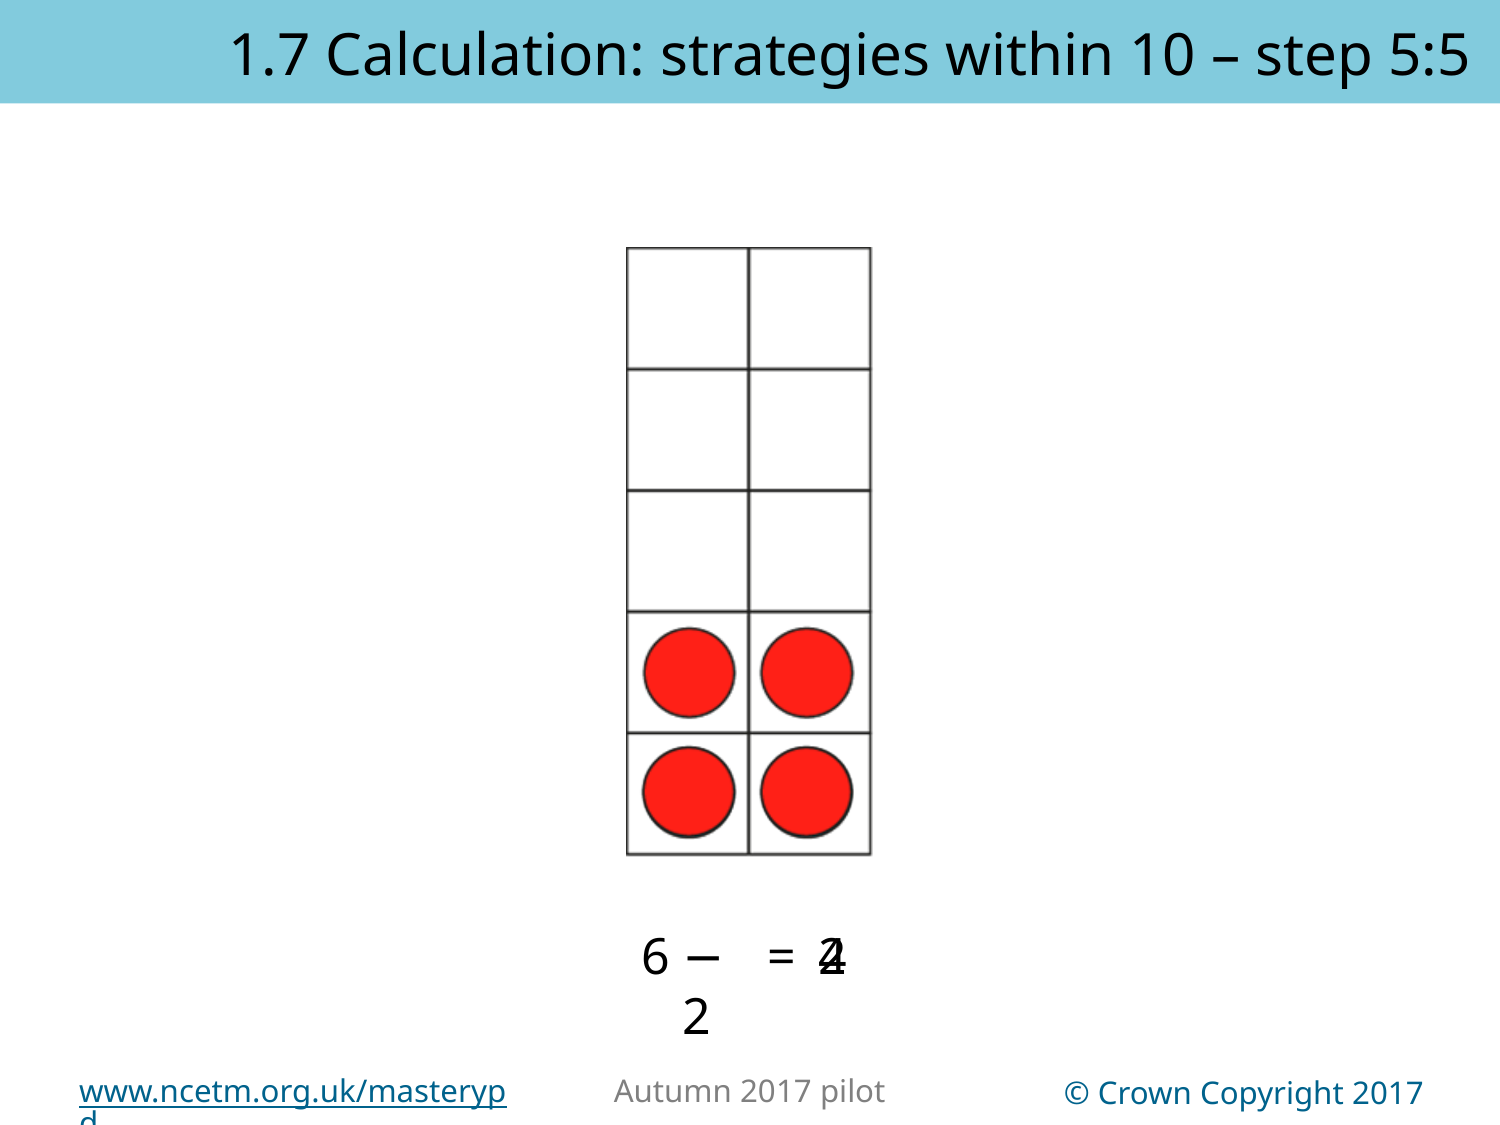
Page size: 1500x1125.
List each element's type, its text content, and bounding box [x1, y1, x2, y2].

text_box 4 [803, 916, 868, 992]
text_box 6 [625, 916, 667, 992]
text_box − 2 [667, 916, 780, 1052]
picture [626, 247, 892, 878]
list 1.7 Calculation: strategies within 10 – step 5:5 [0, 0, 1500, 104]
text_box = [752, 916, 801, 992]
